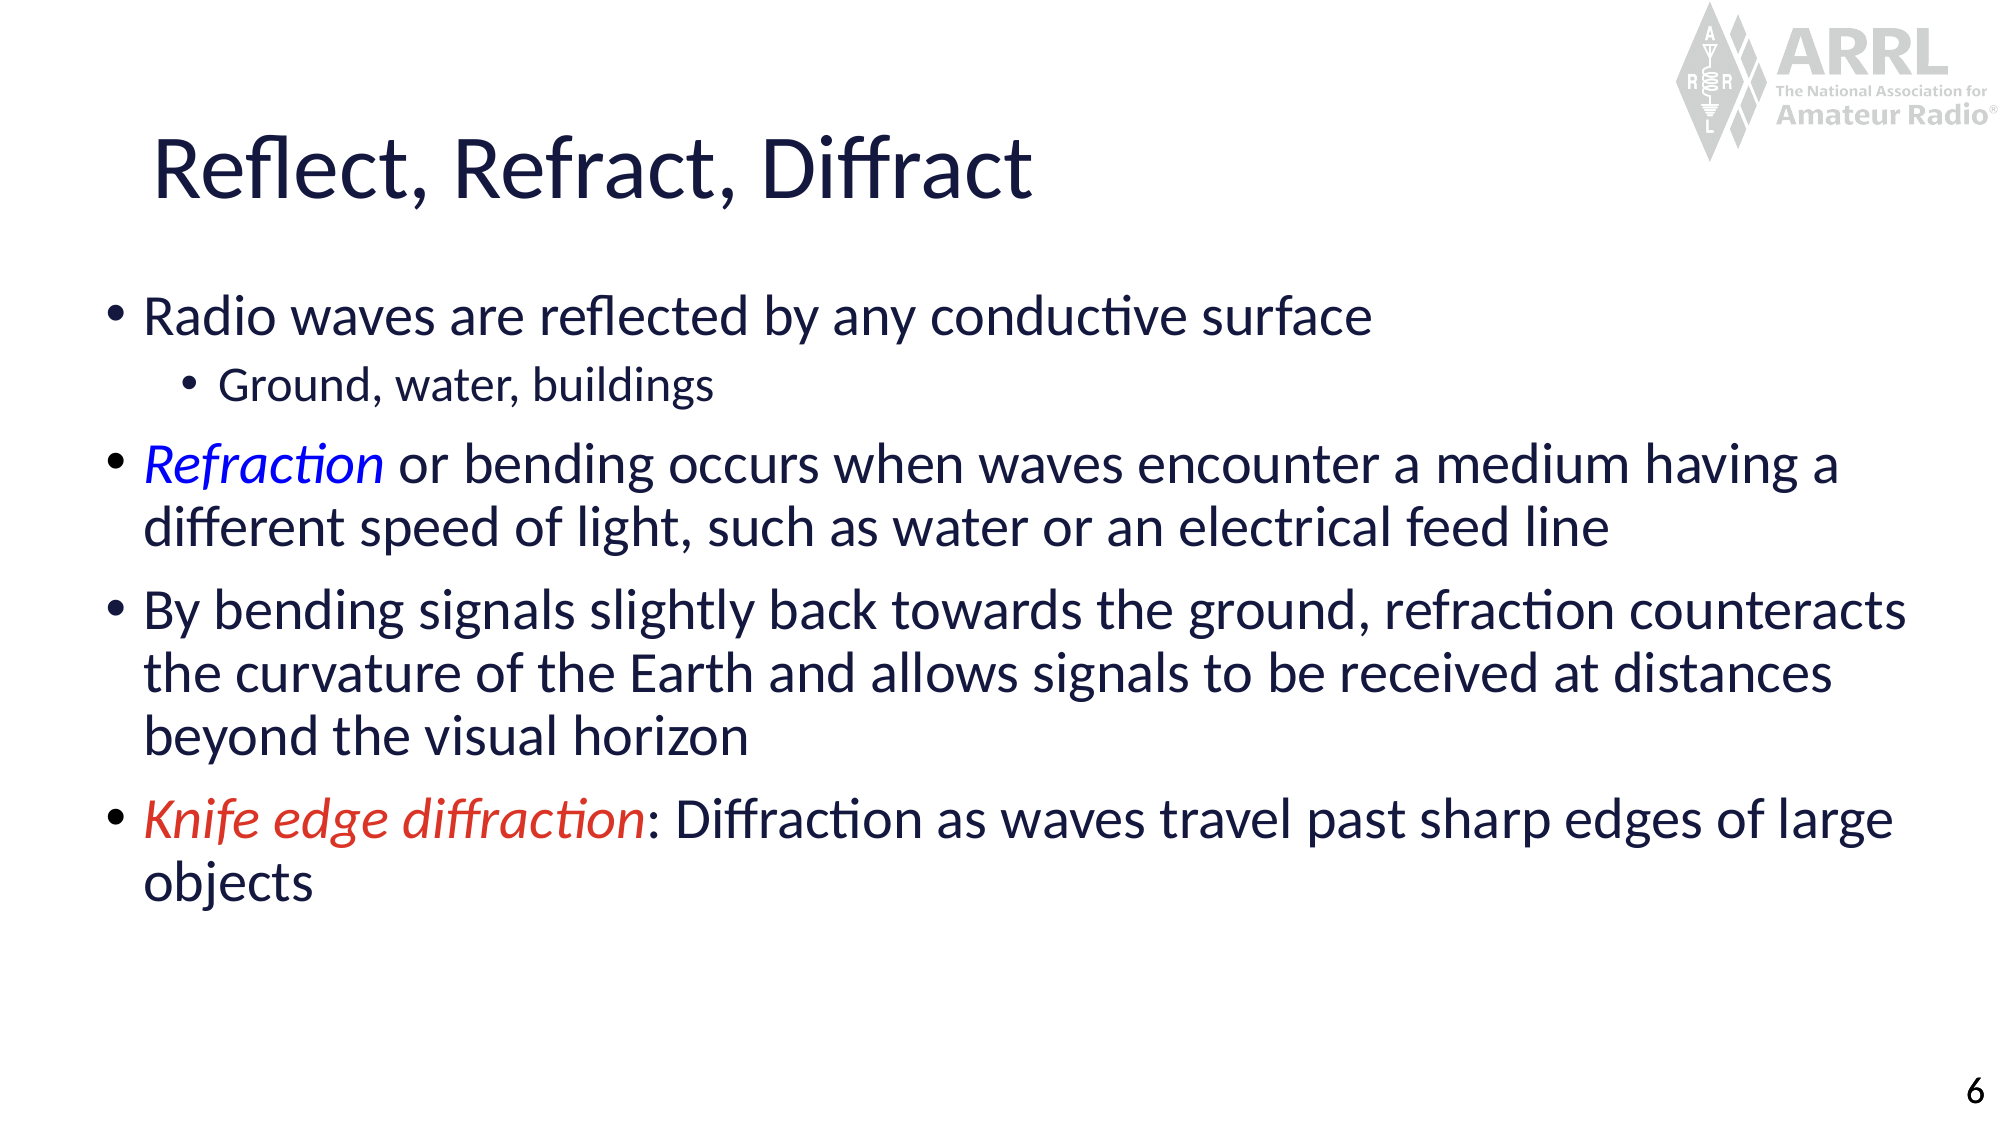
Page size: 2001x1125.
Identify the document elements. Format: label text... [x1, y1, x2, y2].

title Reflect, Refract, Diffract [137, 59, 1863, 277]
list Radio waves are reflected by any conductive surface Ground, water, buildings Refraction or bending occurs when waves encounter a medium having a different speed of light, such as water or an electrical feed line By bending signals slightly back towards the ground, refraction counteracts the curvature of the Earth and allows signals to be received at distances beyond the visual horizon Knife edge diffraction: Diffraction as waves travel past sharp edges of large objects [90, 277, 1925, 1066]
picture [1674, 0, 2000, 164]
